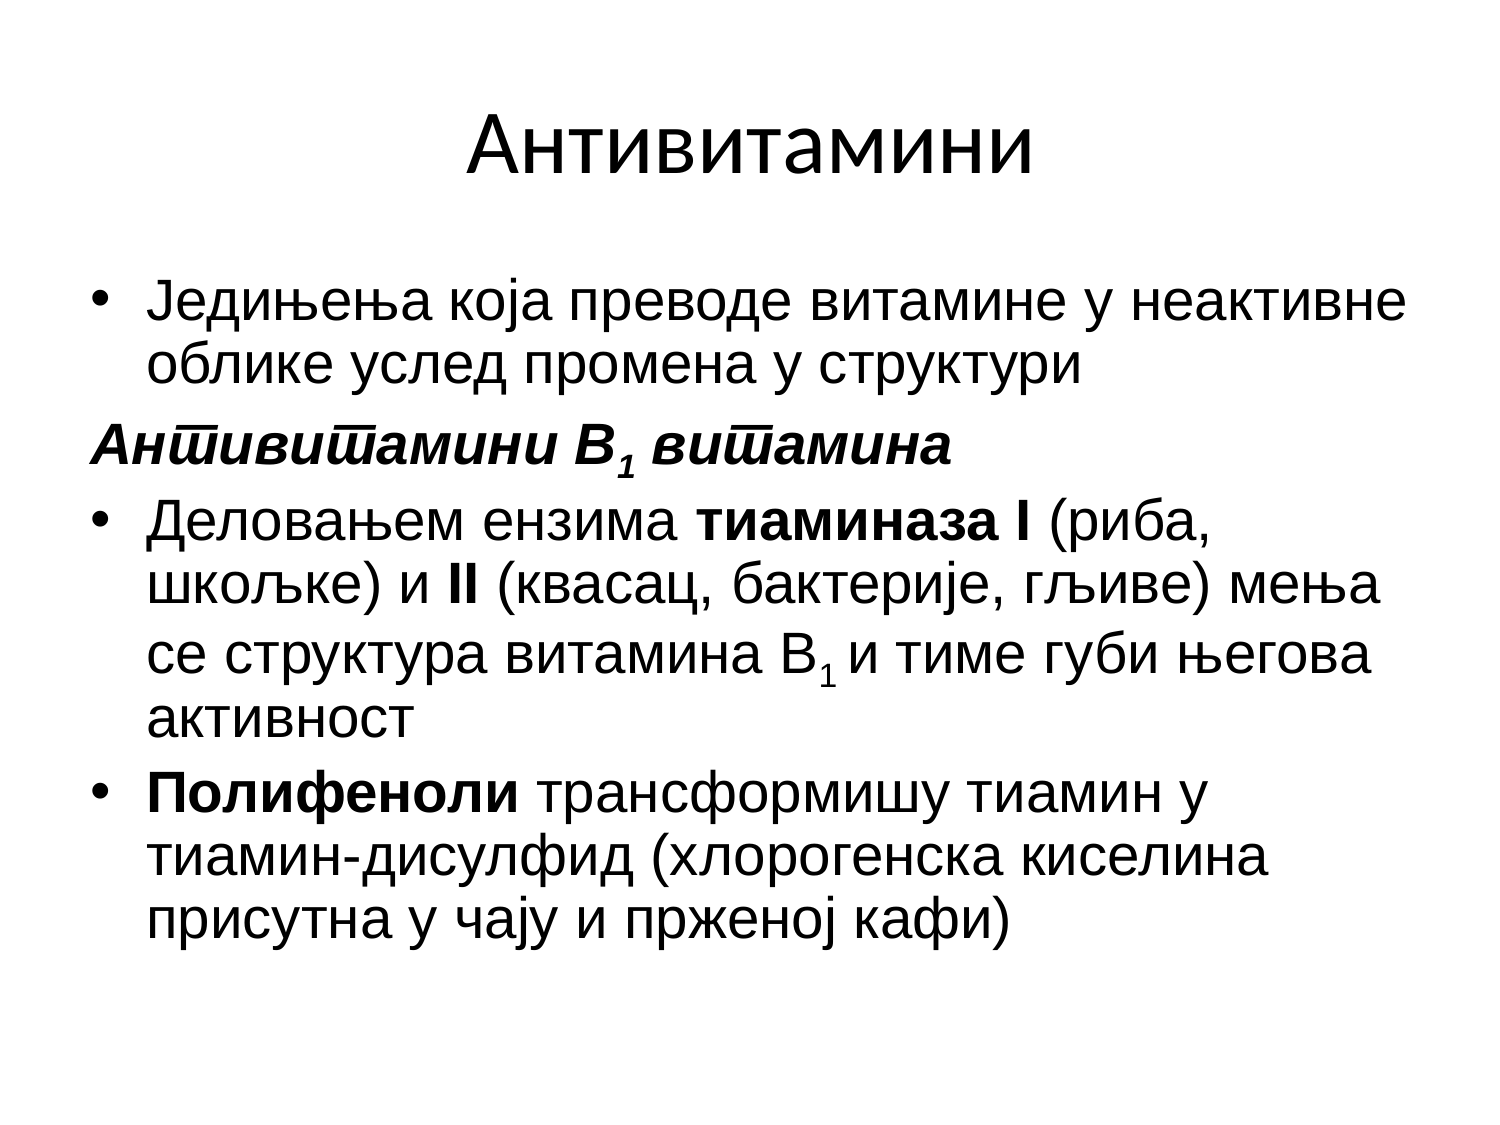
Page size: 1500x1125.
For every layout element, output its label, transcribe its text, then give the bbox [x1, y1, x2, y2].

list Једињења која преводе витамине у неактивне облике услед промена у структури Антивитамини В1 витамина Деловањем ензима тиаминаза I (риба, шкољке) и II (квасац, бактерије, гљиве) мења се структура витамина В1 и тиме губи његова активност Полифеноли трансформишу тиамин у тиамин-дисулфид (хлорогенска киселина присутна у чају и прженој кафи) [74, 262, 1426, 1006]
title Антивитамини [76, 42, 1428, 231]
